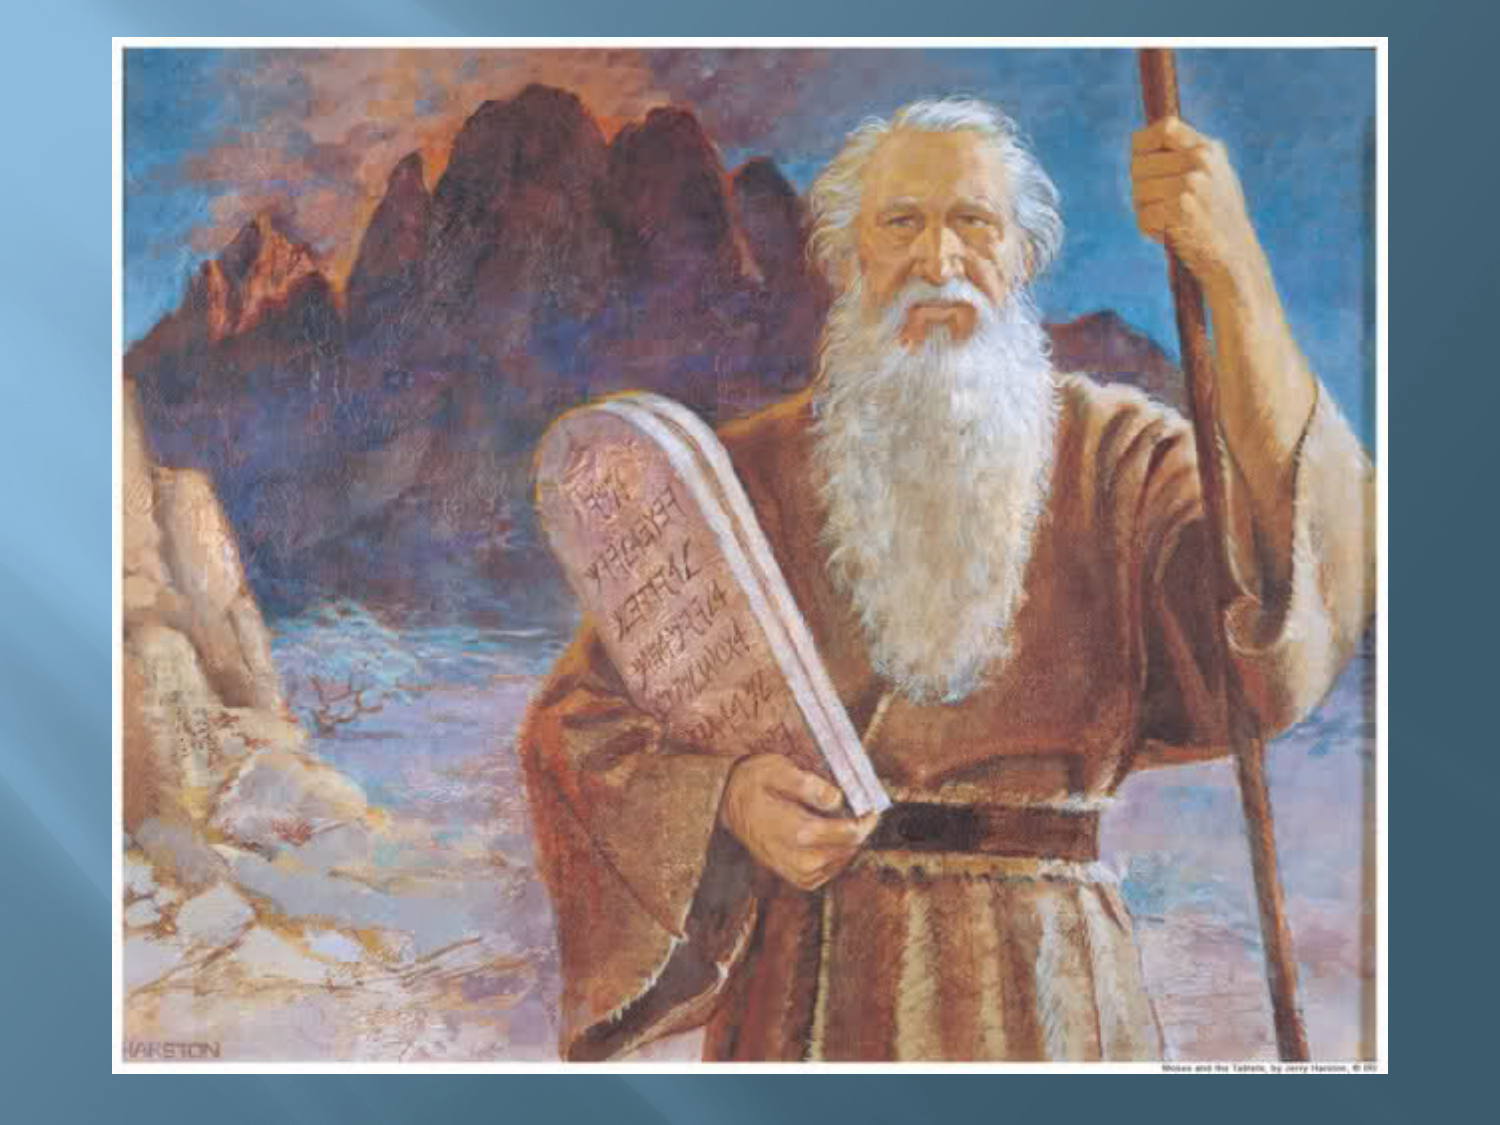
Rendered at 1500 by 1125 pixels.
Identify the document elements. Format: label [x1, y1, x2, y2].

picture [112, 37, 1388, 1074]
